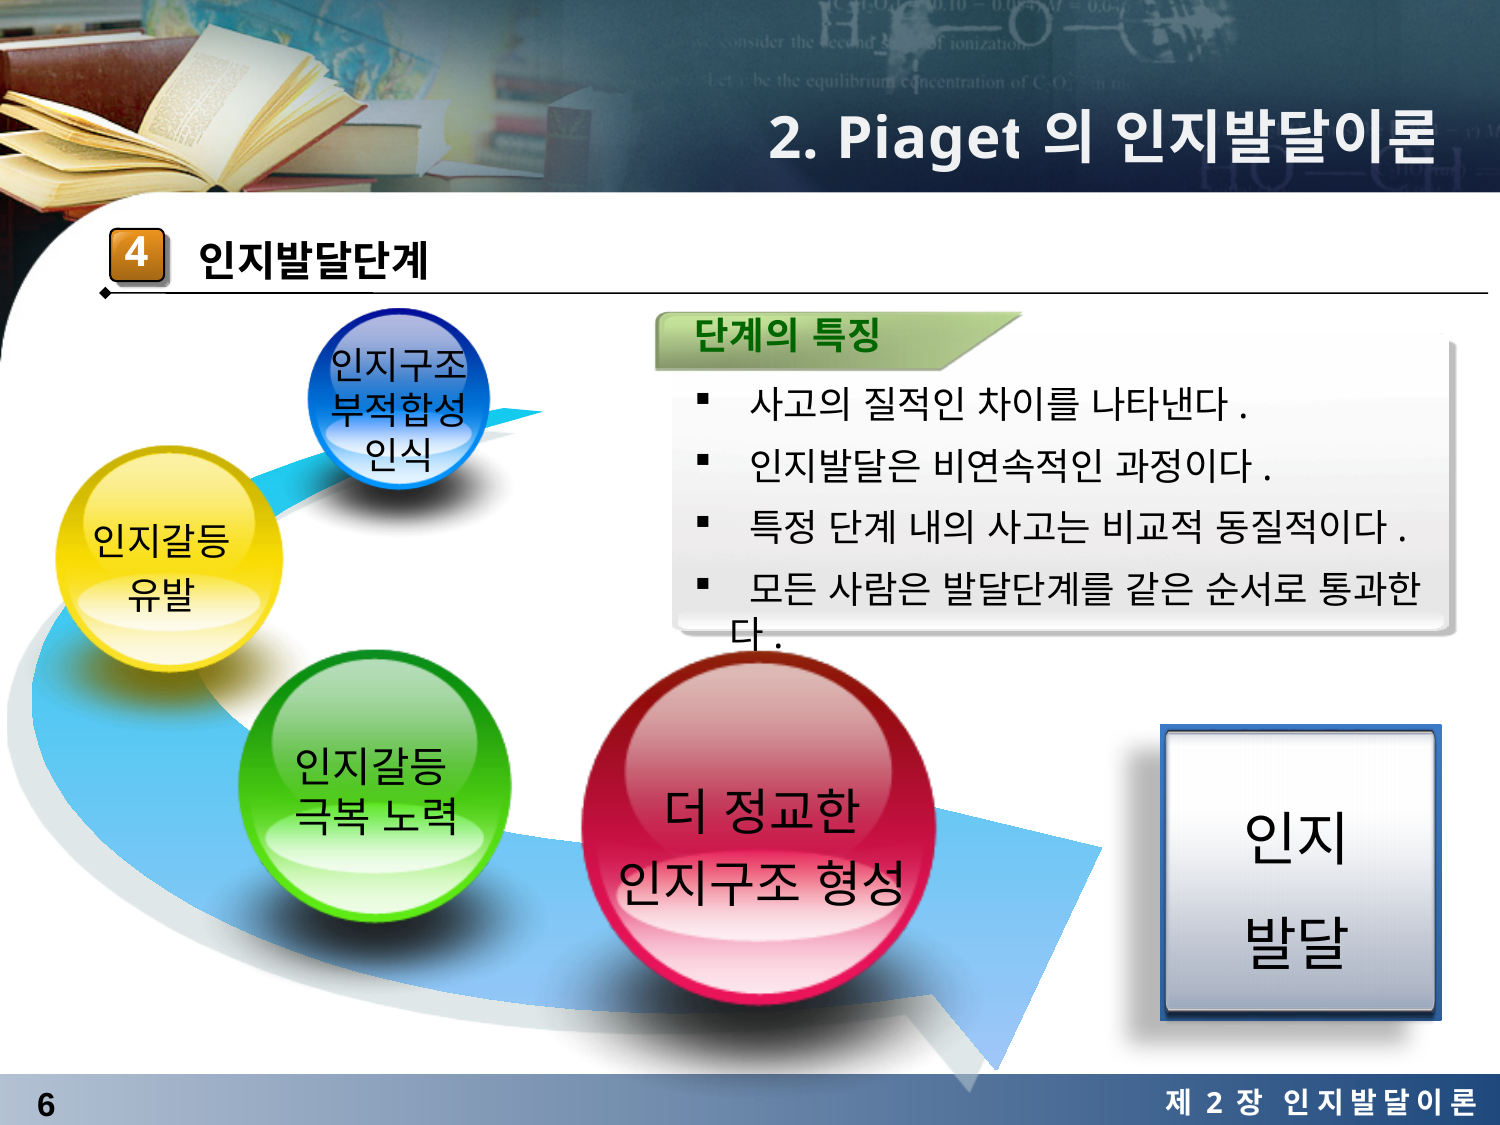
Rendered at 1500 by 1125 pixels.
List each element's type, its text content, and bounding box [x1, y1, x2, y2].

text_box [38, 743, 192, 905]
text_box [522, 409, 544, 418]
text_box [993, 821, 1102, 1071]
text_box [528, 649, 990, 1102]
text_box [1159, 712, 1442, 1030]
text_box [20, 444, 317, 735]
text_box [279, 306, 517, 540]
slide_number 6 [0, 1075, 116, 1120]
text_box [105, 216, 1489, 294]
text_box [197, 648, 529, 997]
picture [0, 0, 1500, 383]
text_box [636, 304, 1489, 645]
text_box 2. Piaget의 인지발달이론 [753, 93, 1456, 178]
